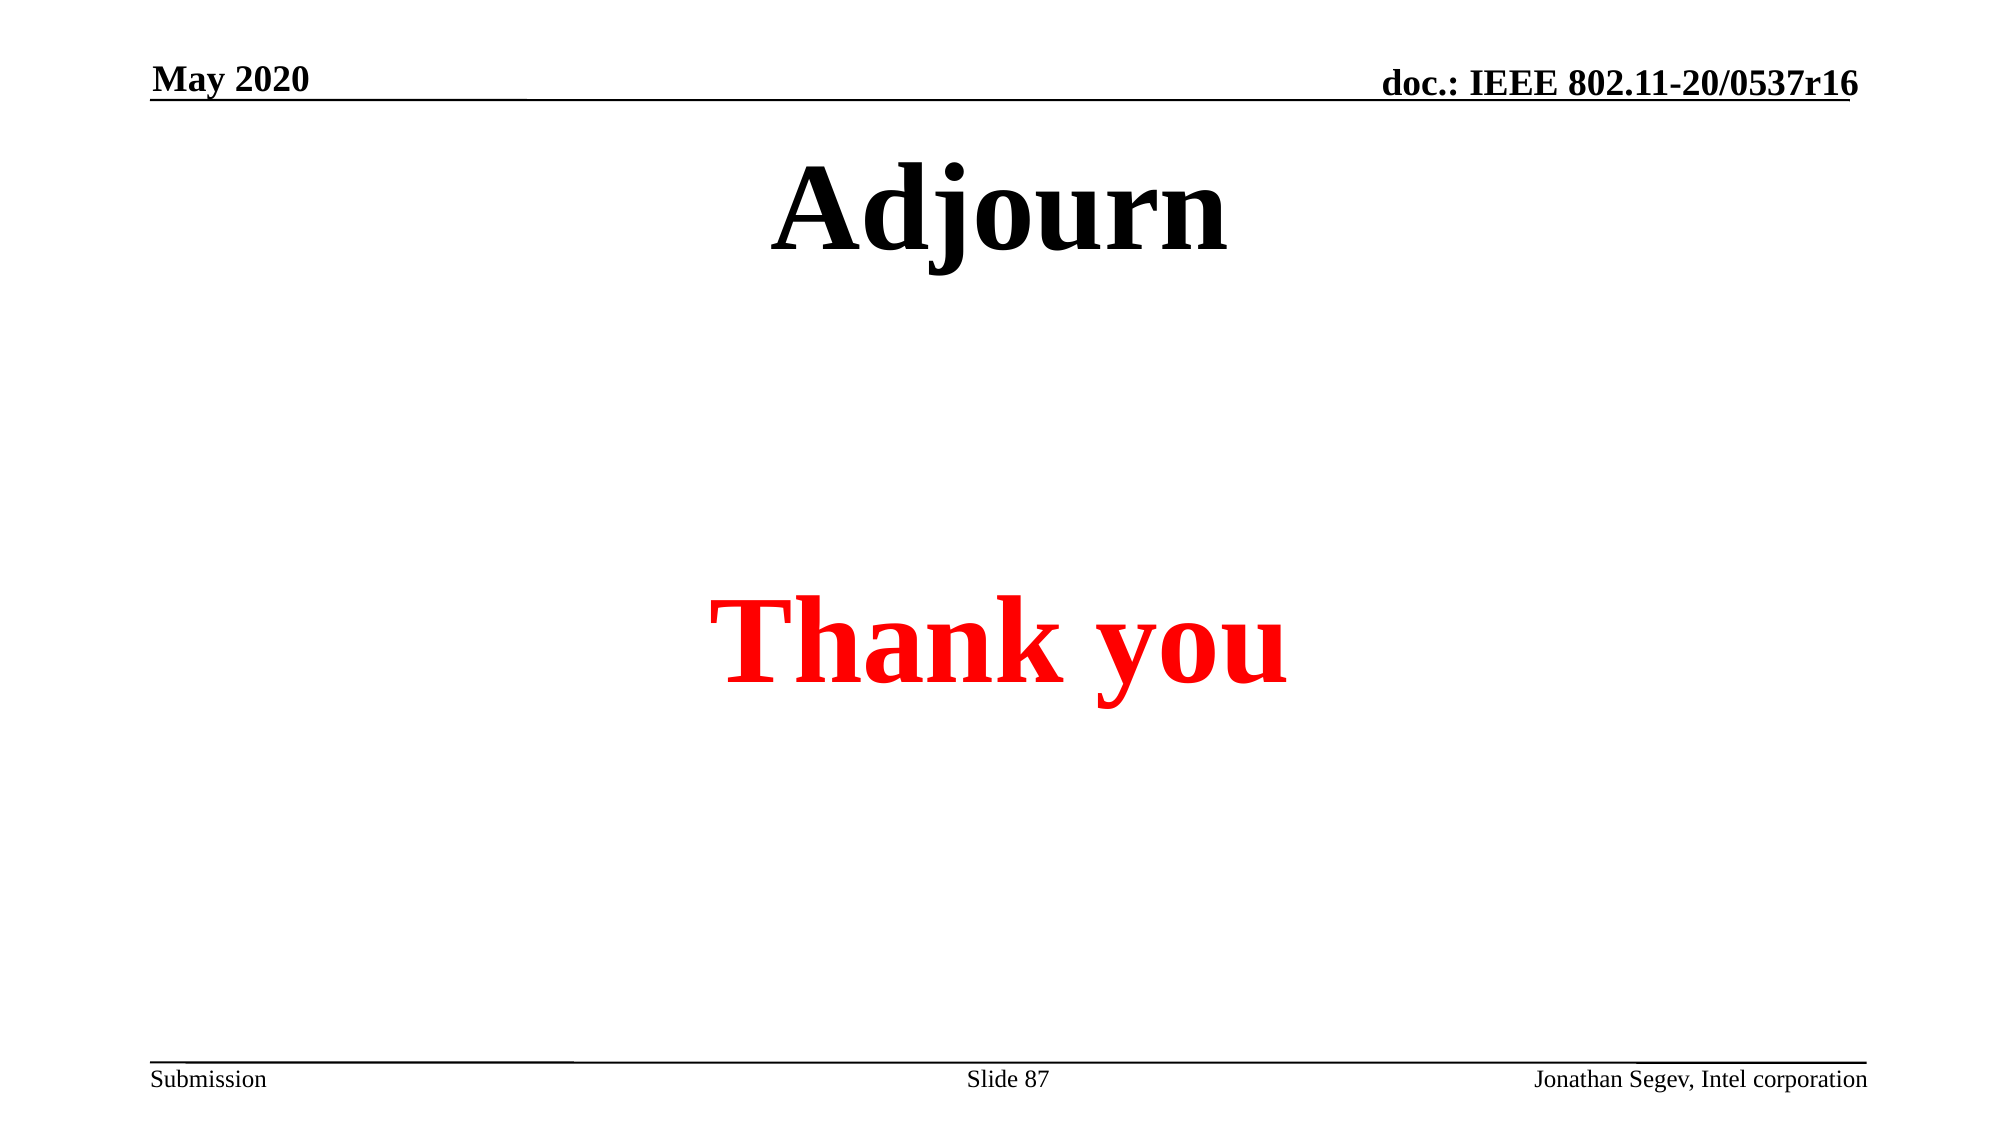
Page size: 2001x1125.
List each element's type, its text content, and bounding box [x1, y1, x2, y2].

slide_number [152, 54, 563, 100]
list Thank you [149, 324, 1850, 1000]
slide_number Slide 87 [950, 1061, 1067, 1123]
footer Jonathan Segev, Intel corporation [1171, 1061, 1869, 1093]
title Adjourn [149, 112, 1850, 288]
